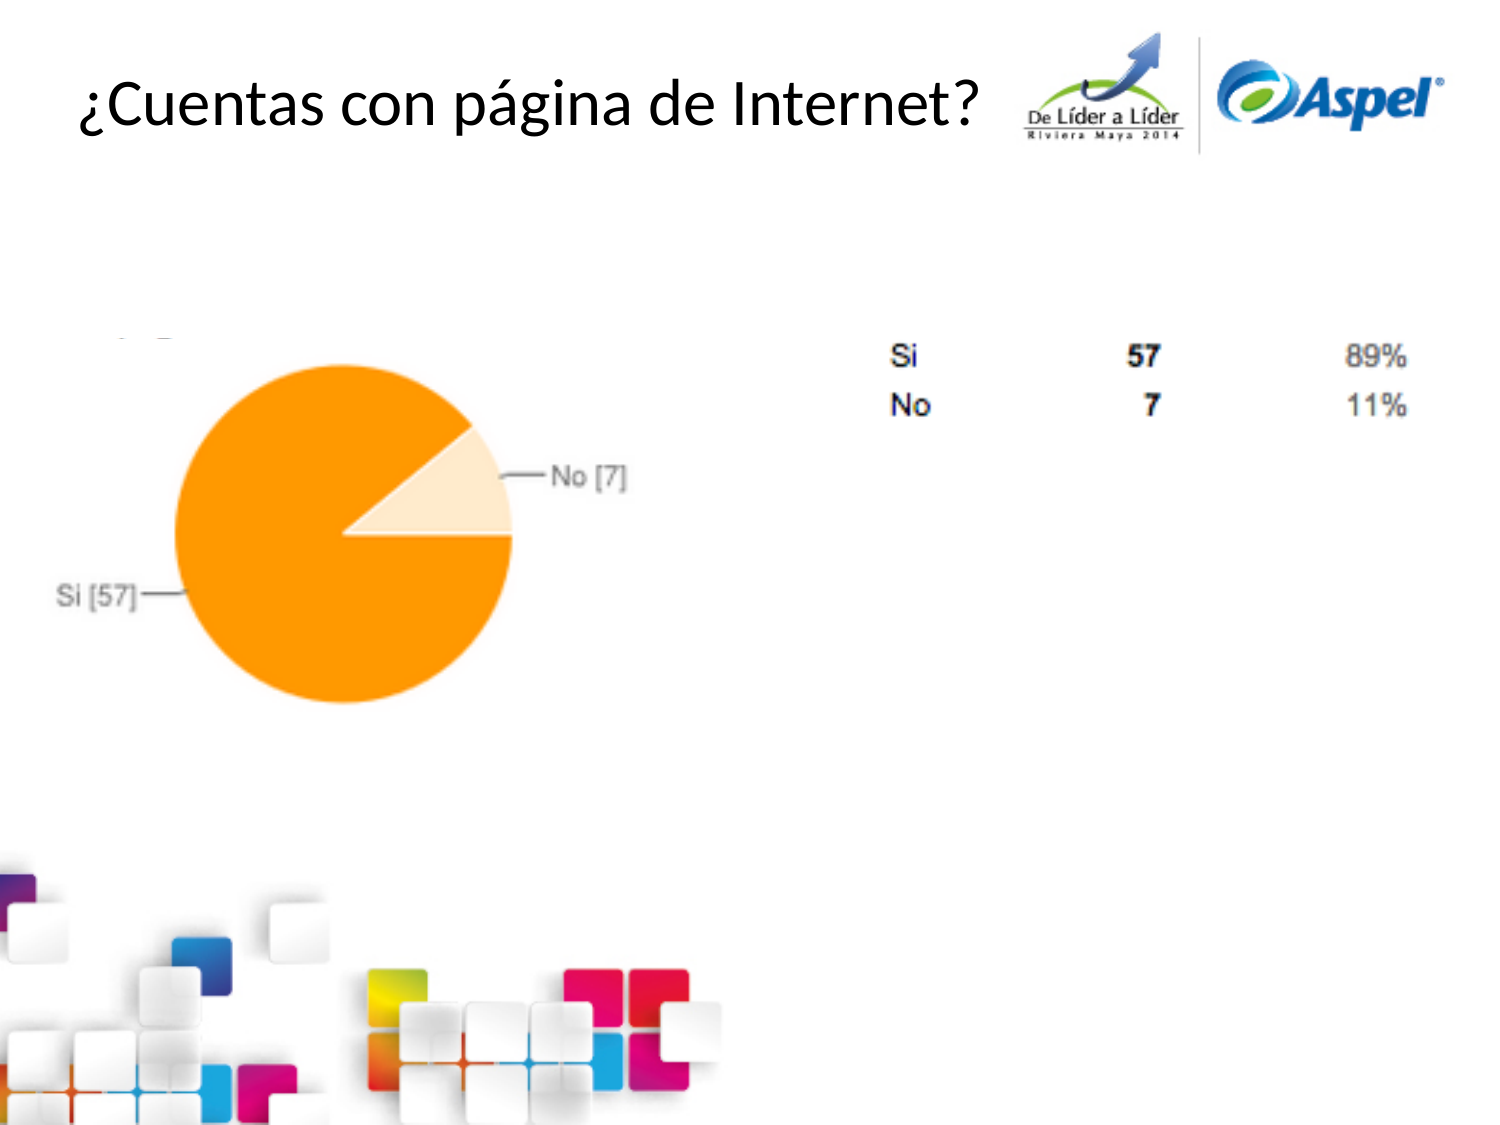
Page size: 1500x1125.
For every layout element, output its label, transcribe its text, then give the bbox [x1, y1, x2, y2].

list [0, 337, 1500, 782]
title ¿Cuentas con página de Internet? [61, 45, 1412, 233]
picture [0, 782, 1500, 1125]
picture [0, 0, 1500, 337]
